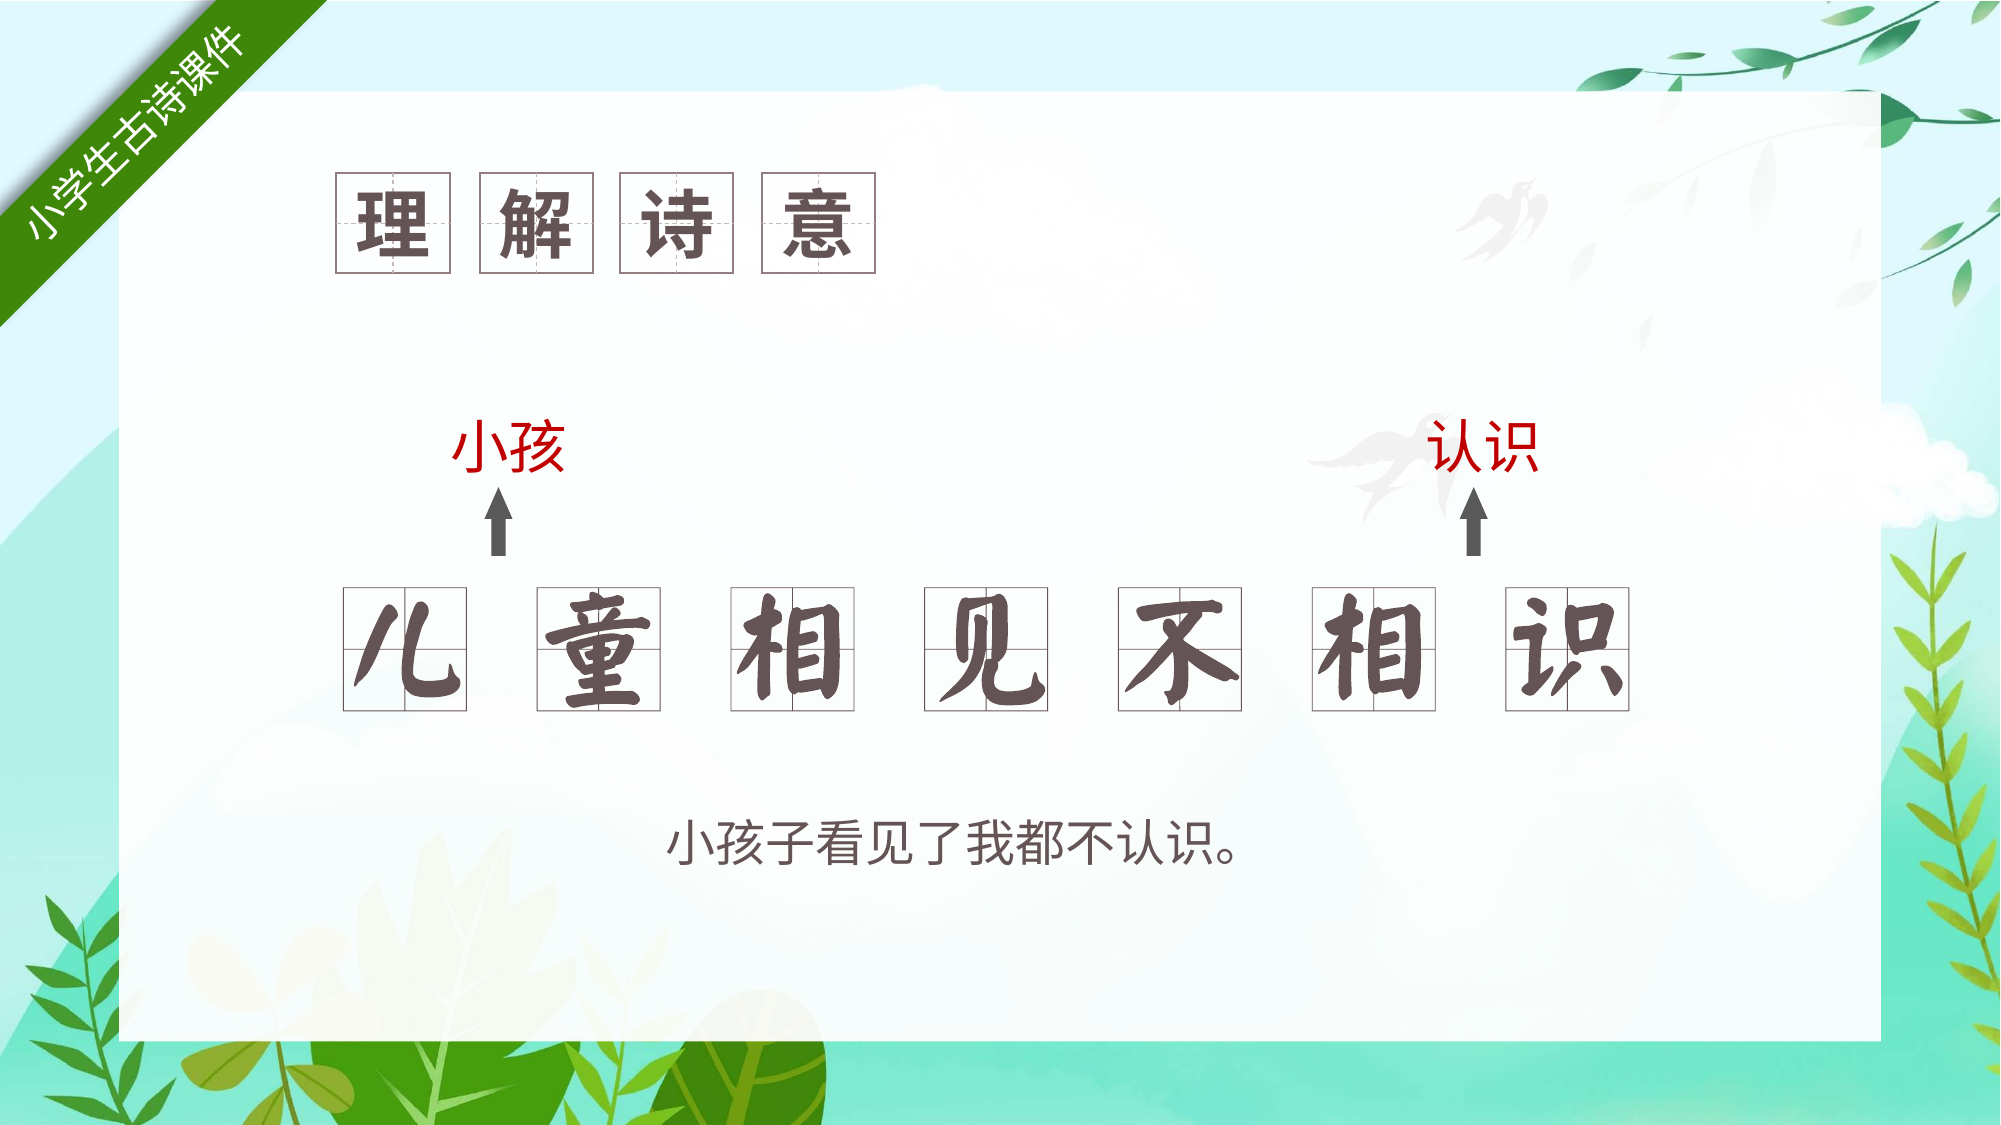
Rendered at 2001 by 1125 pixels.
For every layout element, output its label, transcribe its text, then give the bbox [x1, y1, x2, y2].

text_box [1458, 484, 1490, 557]
text_box [924, 587, 1049, 712]
text_box [1311, 587, 1436, 712]
text_box 小孩 [340, 402, 678, 488]
text_box [482, 484, 515, 557]
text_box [336, 170, 875, 277]
text_box [730, 587, 855, 712]
text_box [342, 587, 467, 712]
picture [0, 1, 2001, 1125]
text_box [1505, 587, 1630, 712]
text_box [536, 587, 661, 712]
text_box [1117, 587, 1242, 712]
picture [0, 1, 214, 215]
text_box 认识 [1315, 402, 1653, 488]
text_box 小孩子看见了我都不认识。 [555, 803, 1374, 879]
